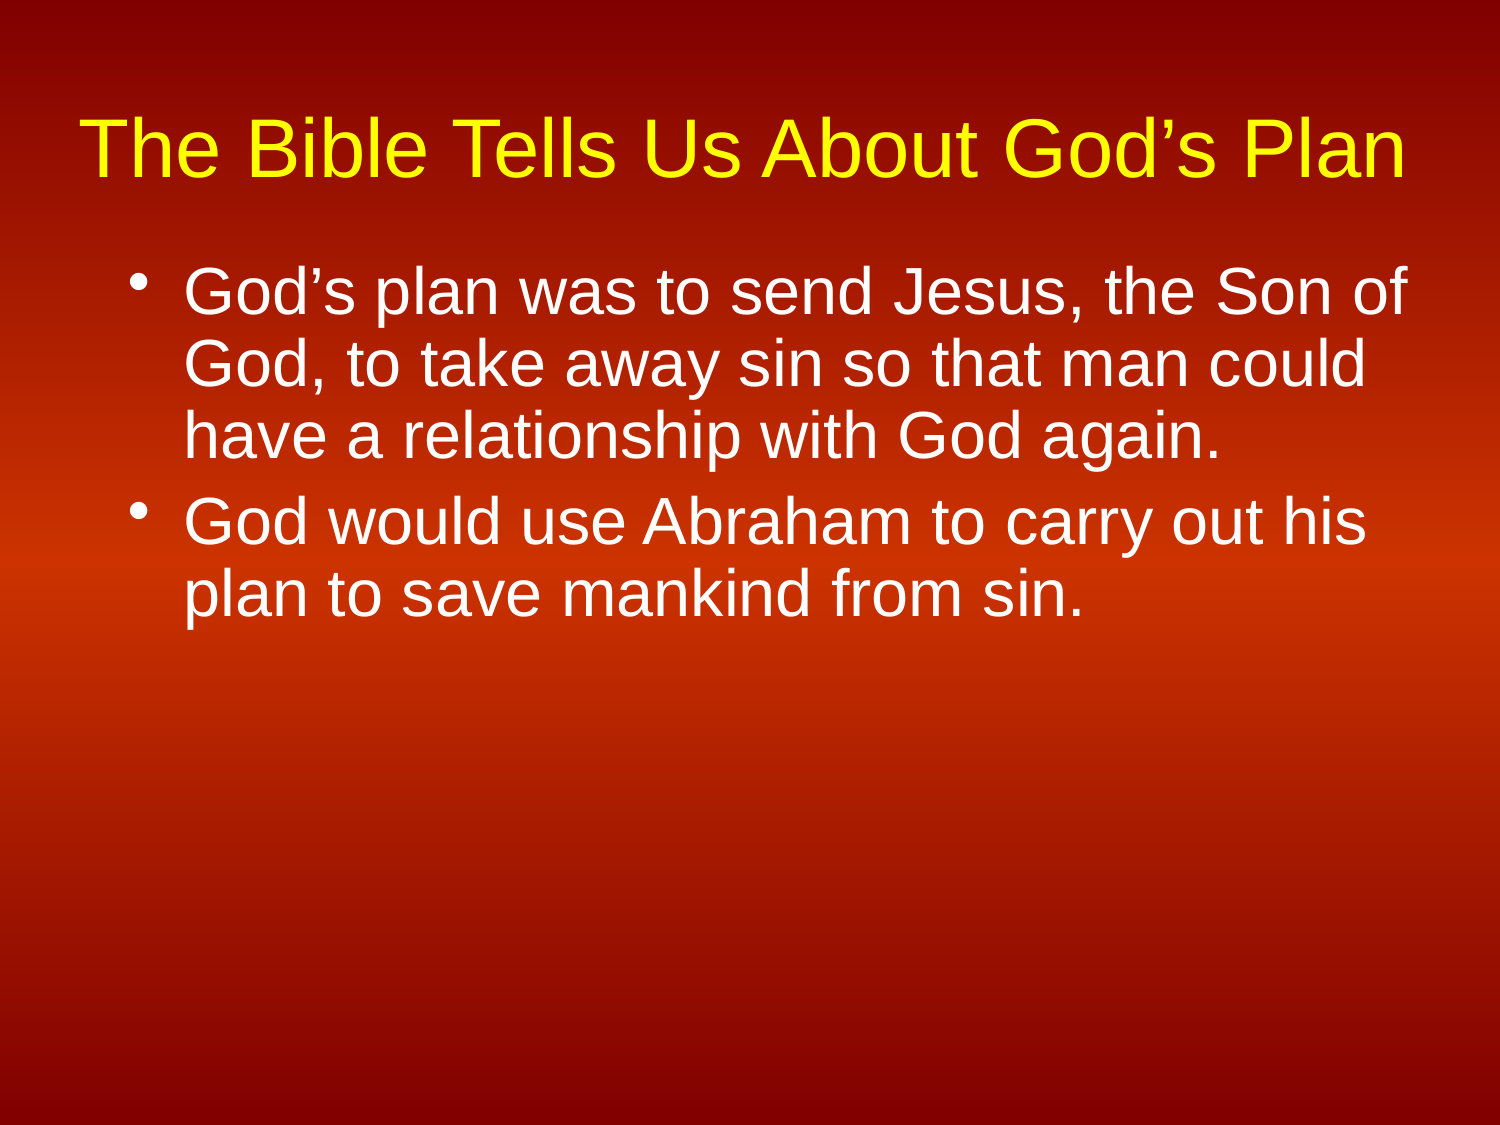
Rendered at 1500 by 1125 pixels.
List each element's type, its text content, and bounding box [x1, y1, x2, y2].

title The Bible Tells Us About God’s Plan [50, 50, 1438, 238]
list God’s plan was to send Jesus, the Son of God, to take away sin so that man could have a relationship with God again. God would use Abraham to carry out his plan to save mankind from sin. [112, 249, 1438, 675]
